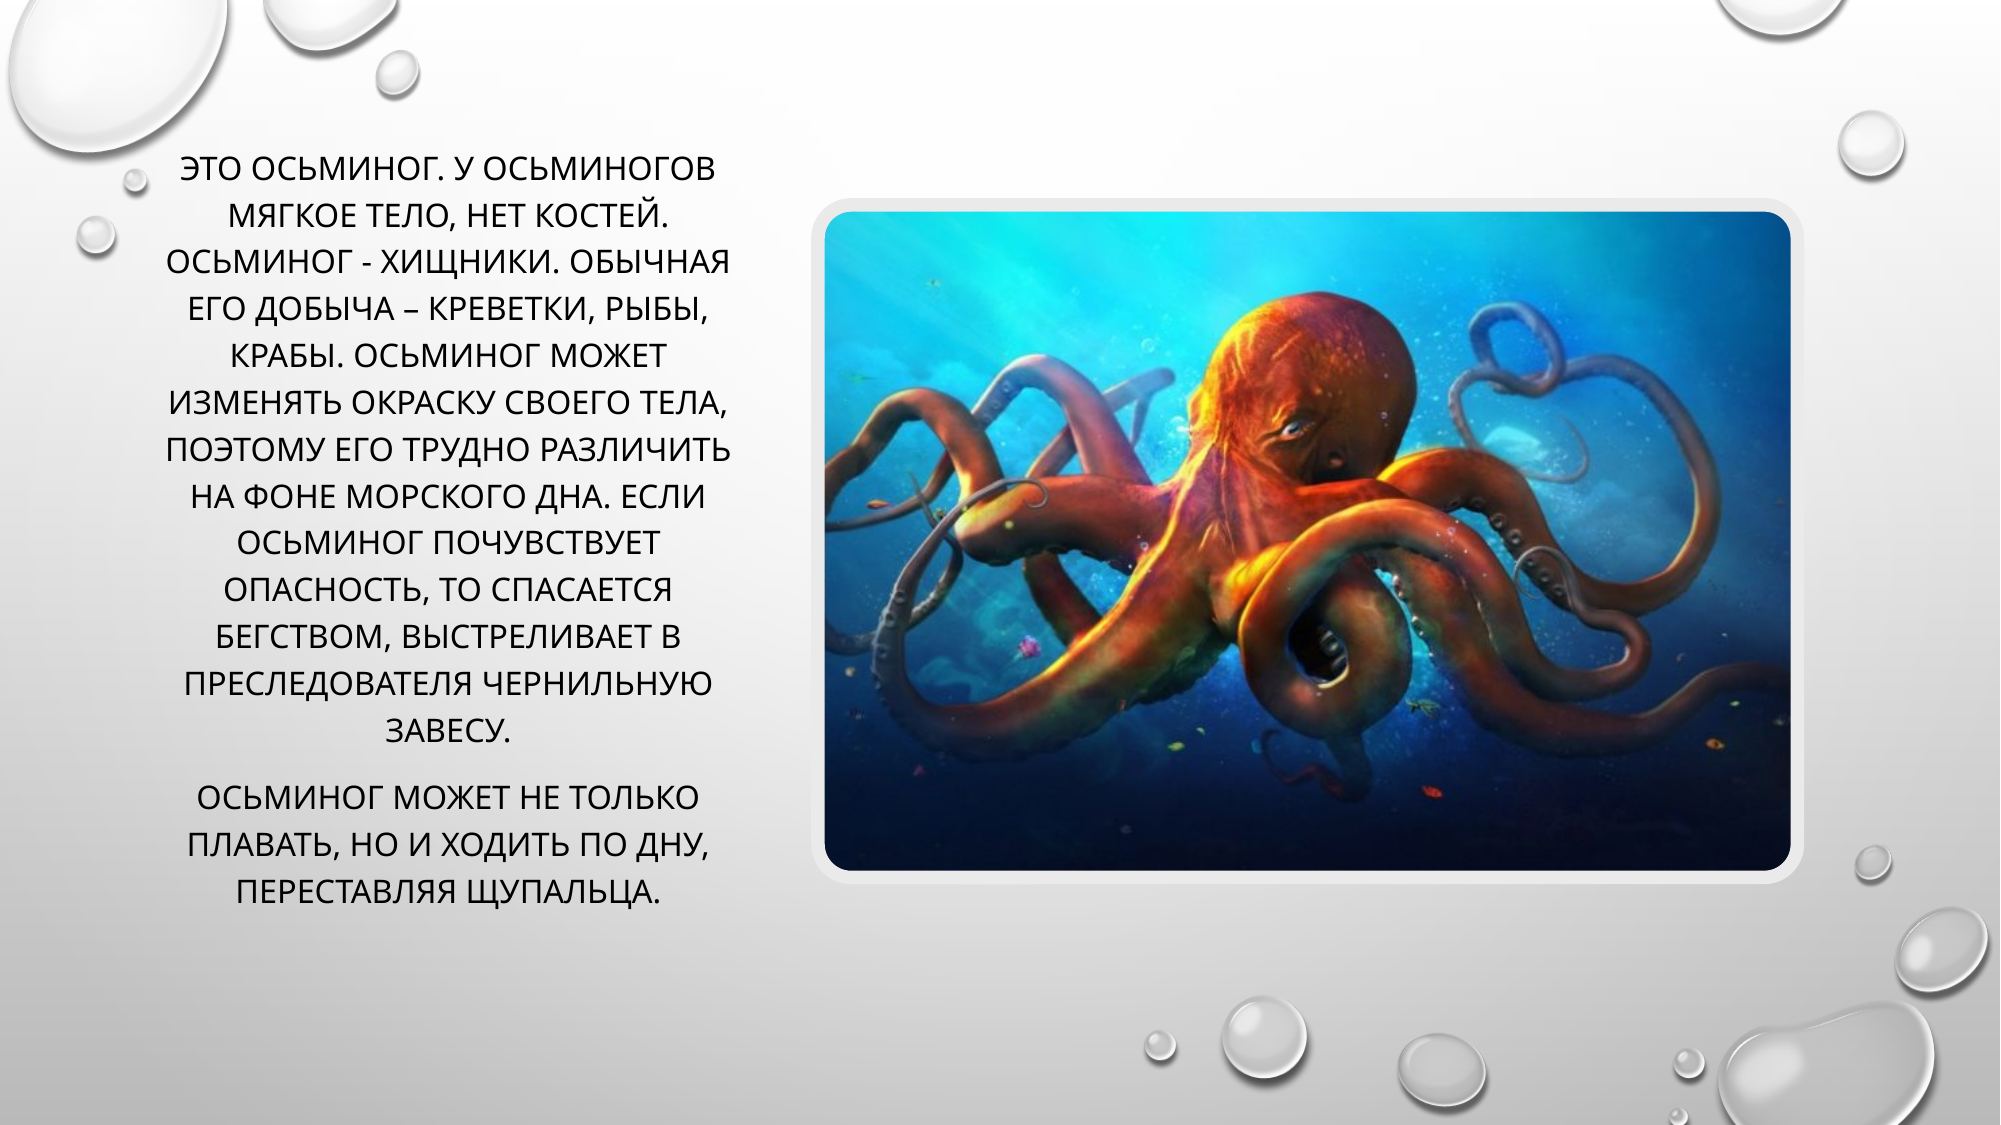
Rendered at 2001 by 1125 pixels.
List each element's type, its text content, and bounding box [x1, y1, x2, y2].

picture [0, 0, 2000, 1125]
list Это осьминог. У осьминогов мягкое тело, нет костей. Осьминог - хищники. Обычная его добыча – креветки, рыбы, крабы. Осьминог может изменять окраску своего тела, поэтому его трудно различить на фоне морского дна. Если осьминог почувствует опасность, то спасается бегством, выстреливает в преследователя чернильную завесу. Осьминог может не только плавать, но и ходить по дну, переставляя щупальца. [149, 132, 748, 950]
